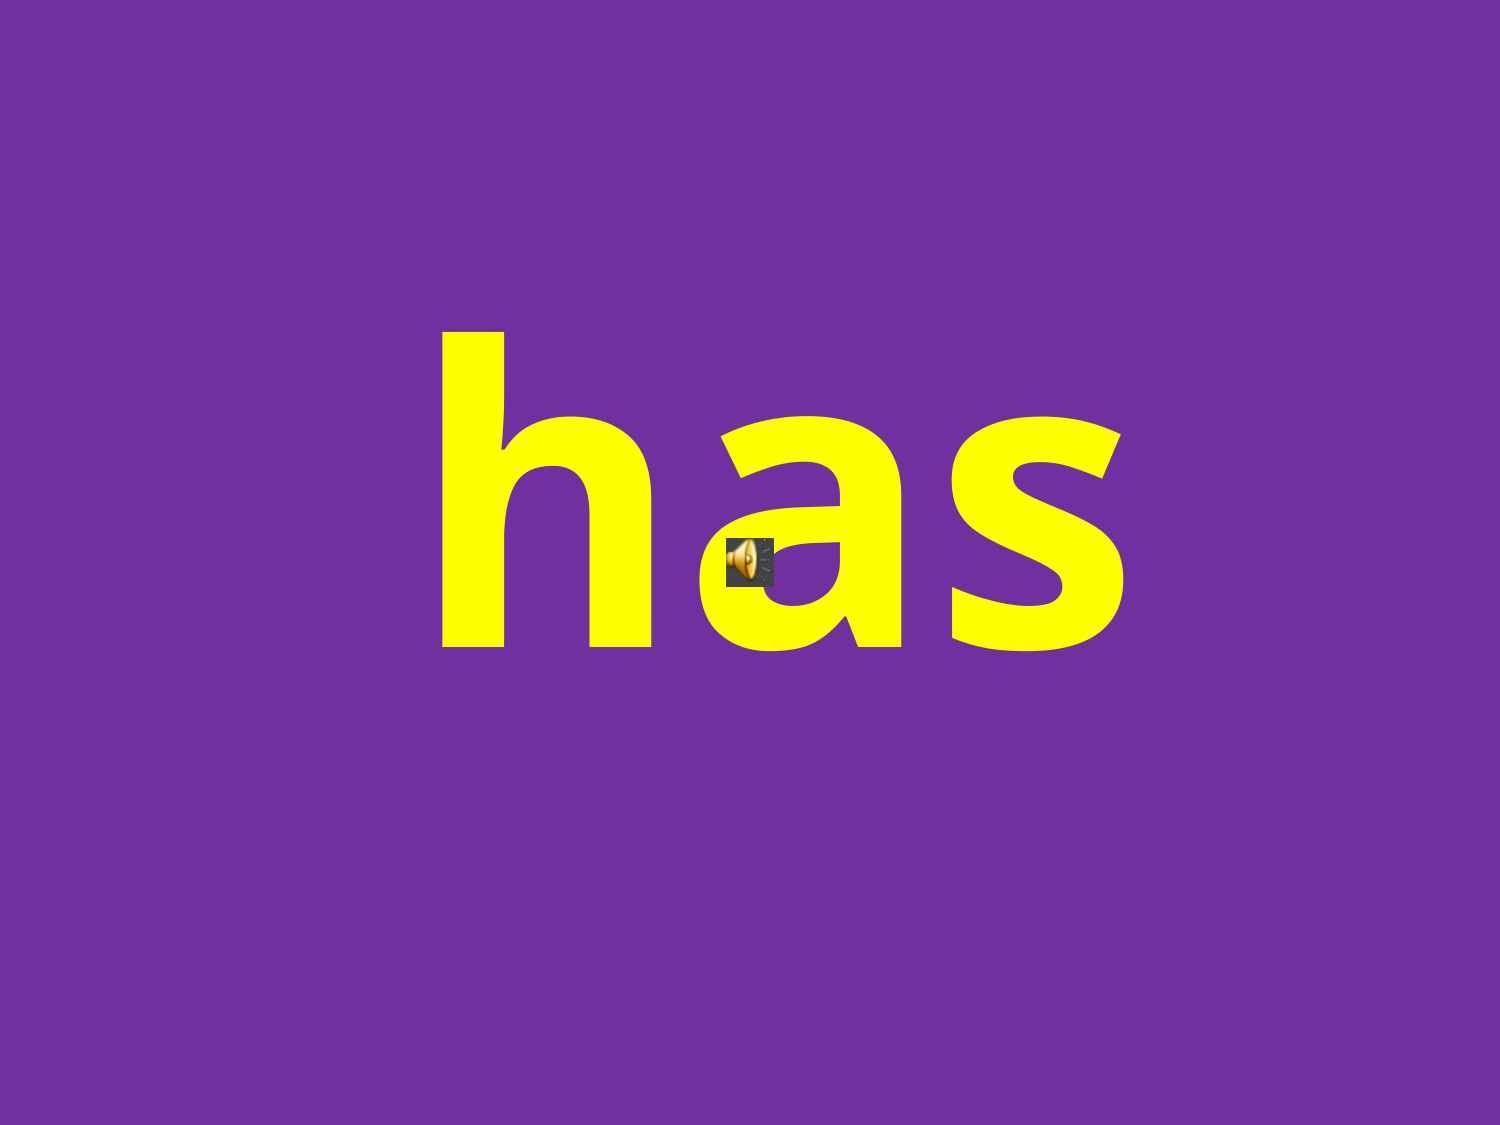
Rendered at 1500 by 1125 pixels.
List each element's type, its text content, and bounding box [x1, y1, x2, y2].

text_box has [99, 224, 1450, 738]
picture [724, 537, 776, 588]
